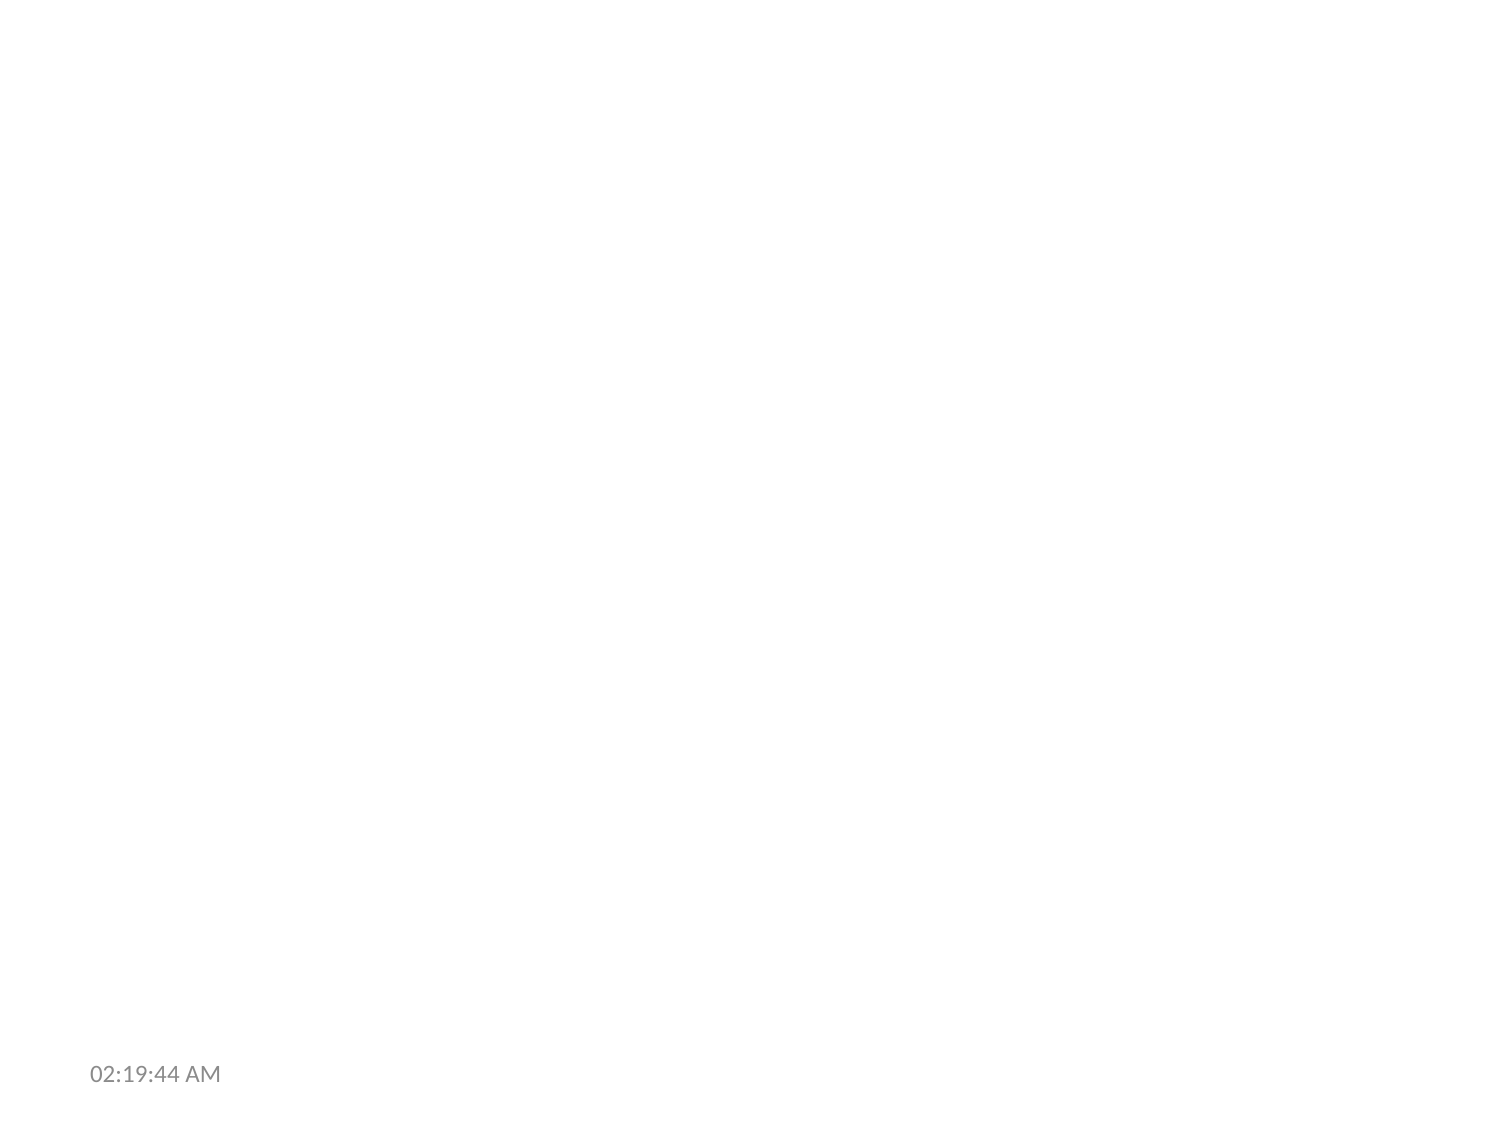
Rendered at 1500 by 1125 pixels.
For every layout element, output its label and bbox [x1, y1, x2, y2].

slide_number [75, 1042, 425, 1103]
